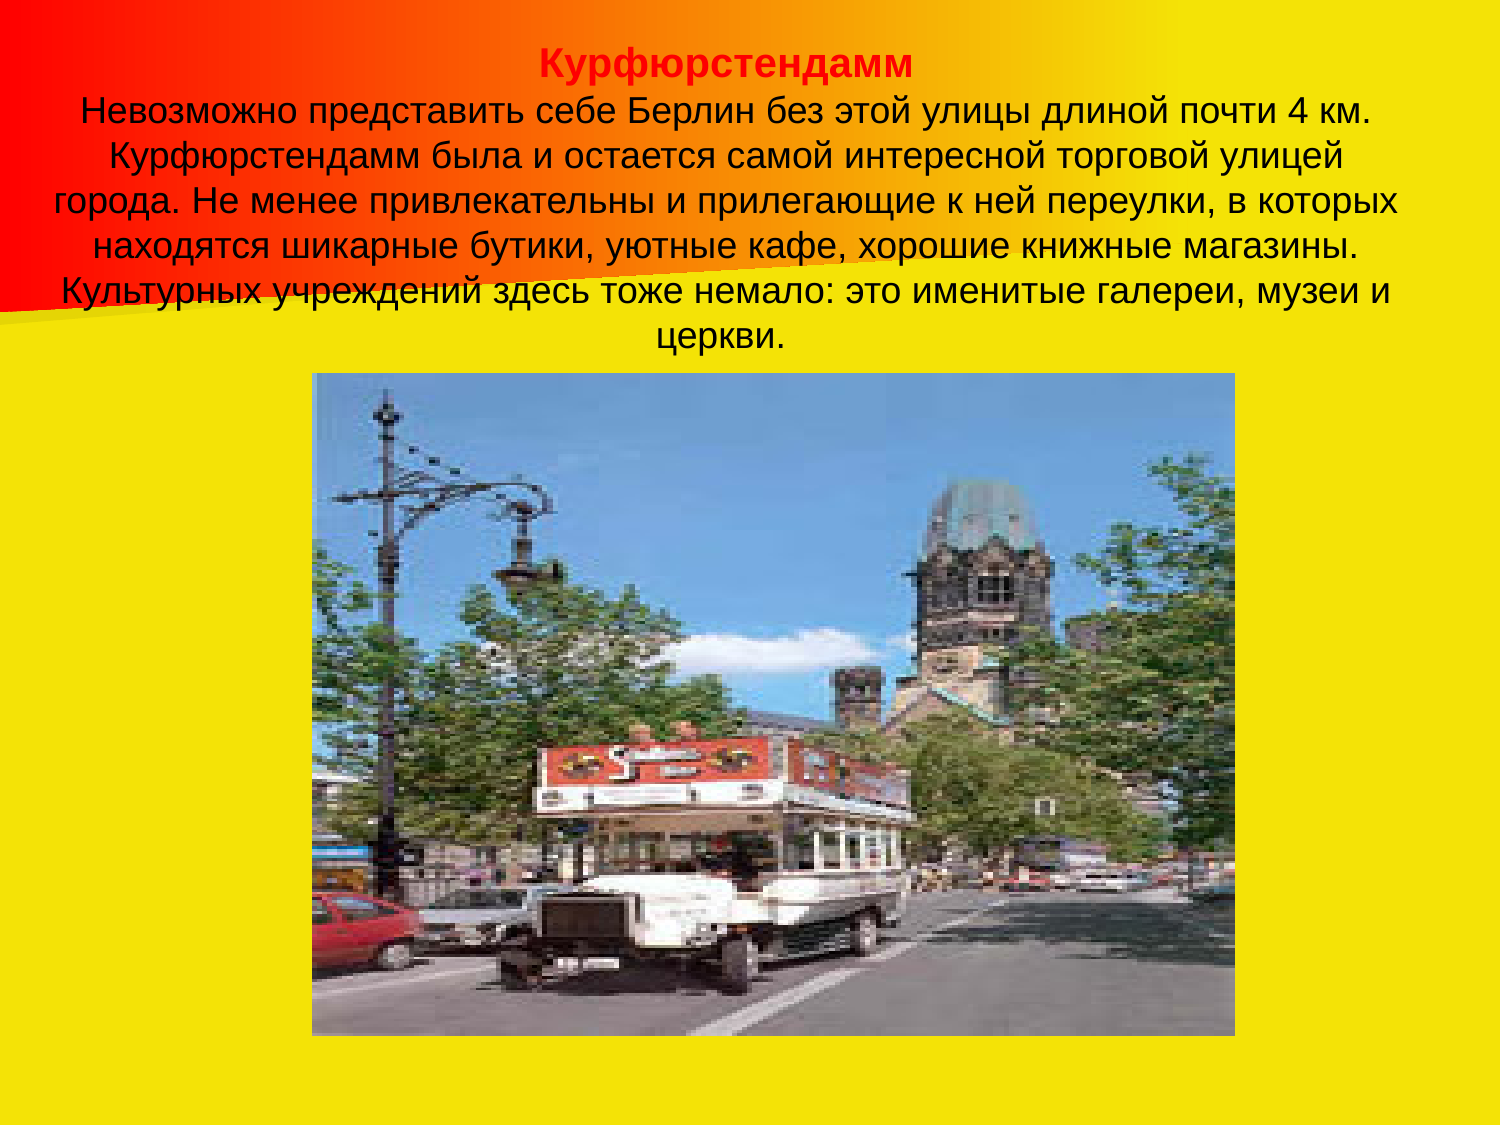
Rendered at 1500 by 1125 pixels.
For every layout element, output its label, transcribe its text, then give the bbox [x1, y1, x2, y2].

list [312, 373, 1235, 1036]
text_box Курфюрстендамм Невозможно представить себе Берлин без этой улицы длиной почти 4 км. Курфюрстендамм была и остается самой интересной торговой улицей города. Не менее привлекательны и прилегающие к ней переулки, в которых находятся шикарные бутики, уютные кафе, хорошие книжные магазины. Культурных учреждений здесь тоже немало: это именитые галереи, музеи и церкви. [29, 28, 1424, 364]
